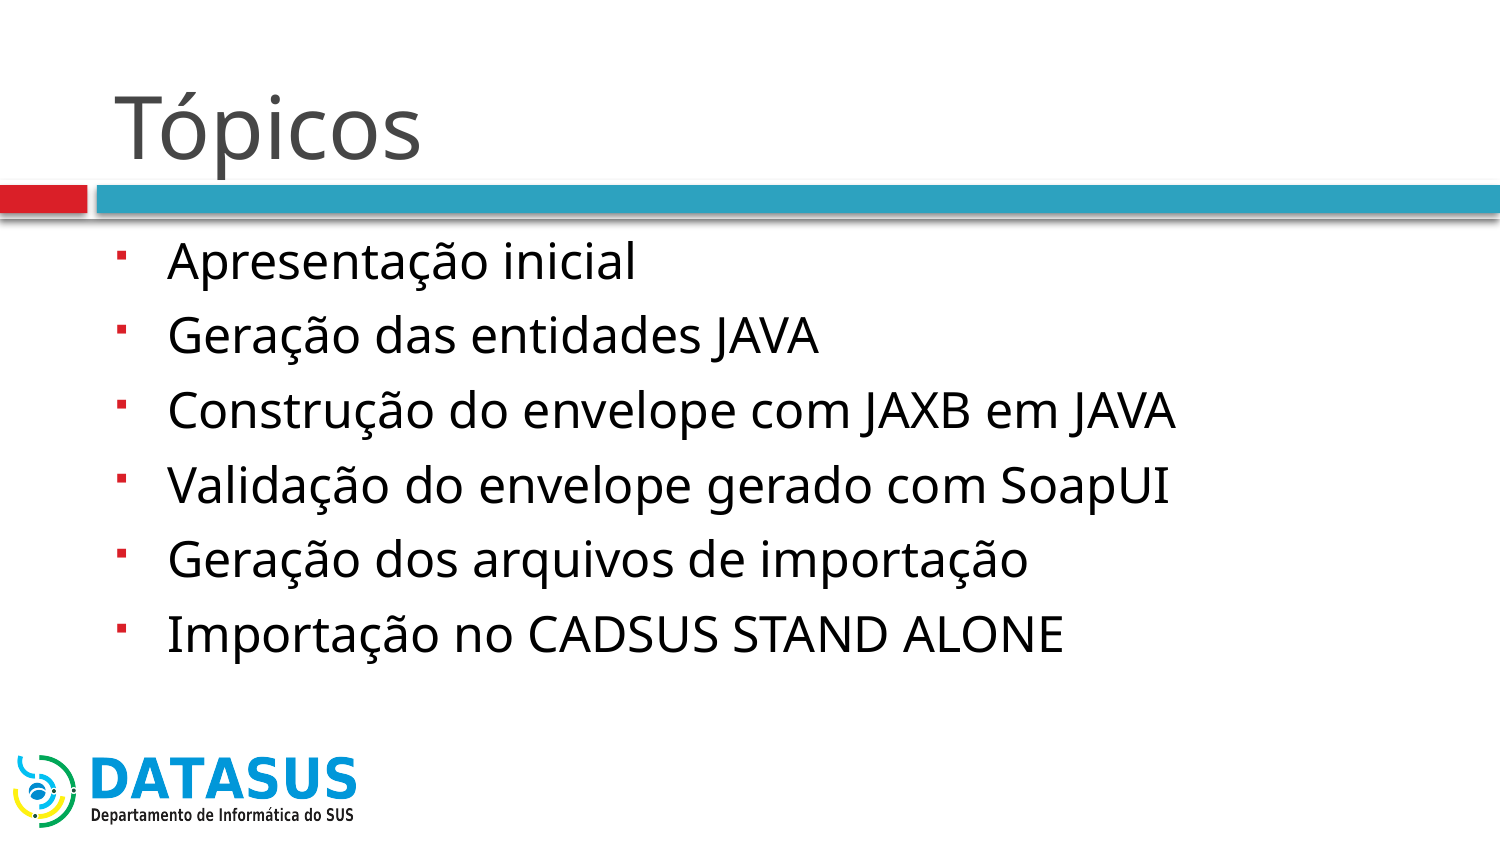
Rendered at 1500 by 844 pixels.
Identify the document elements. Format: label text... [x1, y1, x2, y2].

title Tópicos [99, 19, 1438, 185]
picture [13, 755, 356, 828]
list Apresentação inicial Geração das entidades JAVA Construção do envelope com JAXB em JAVA Validação do envelope gerado com SoapUI Geração dos arquivos de importação Importação no CADSUS STAND ALONE [99, 221, 1436, 788]
